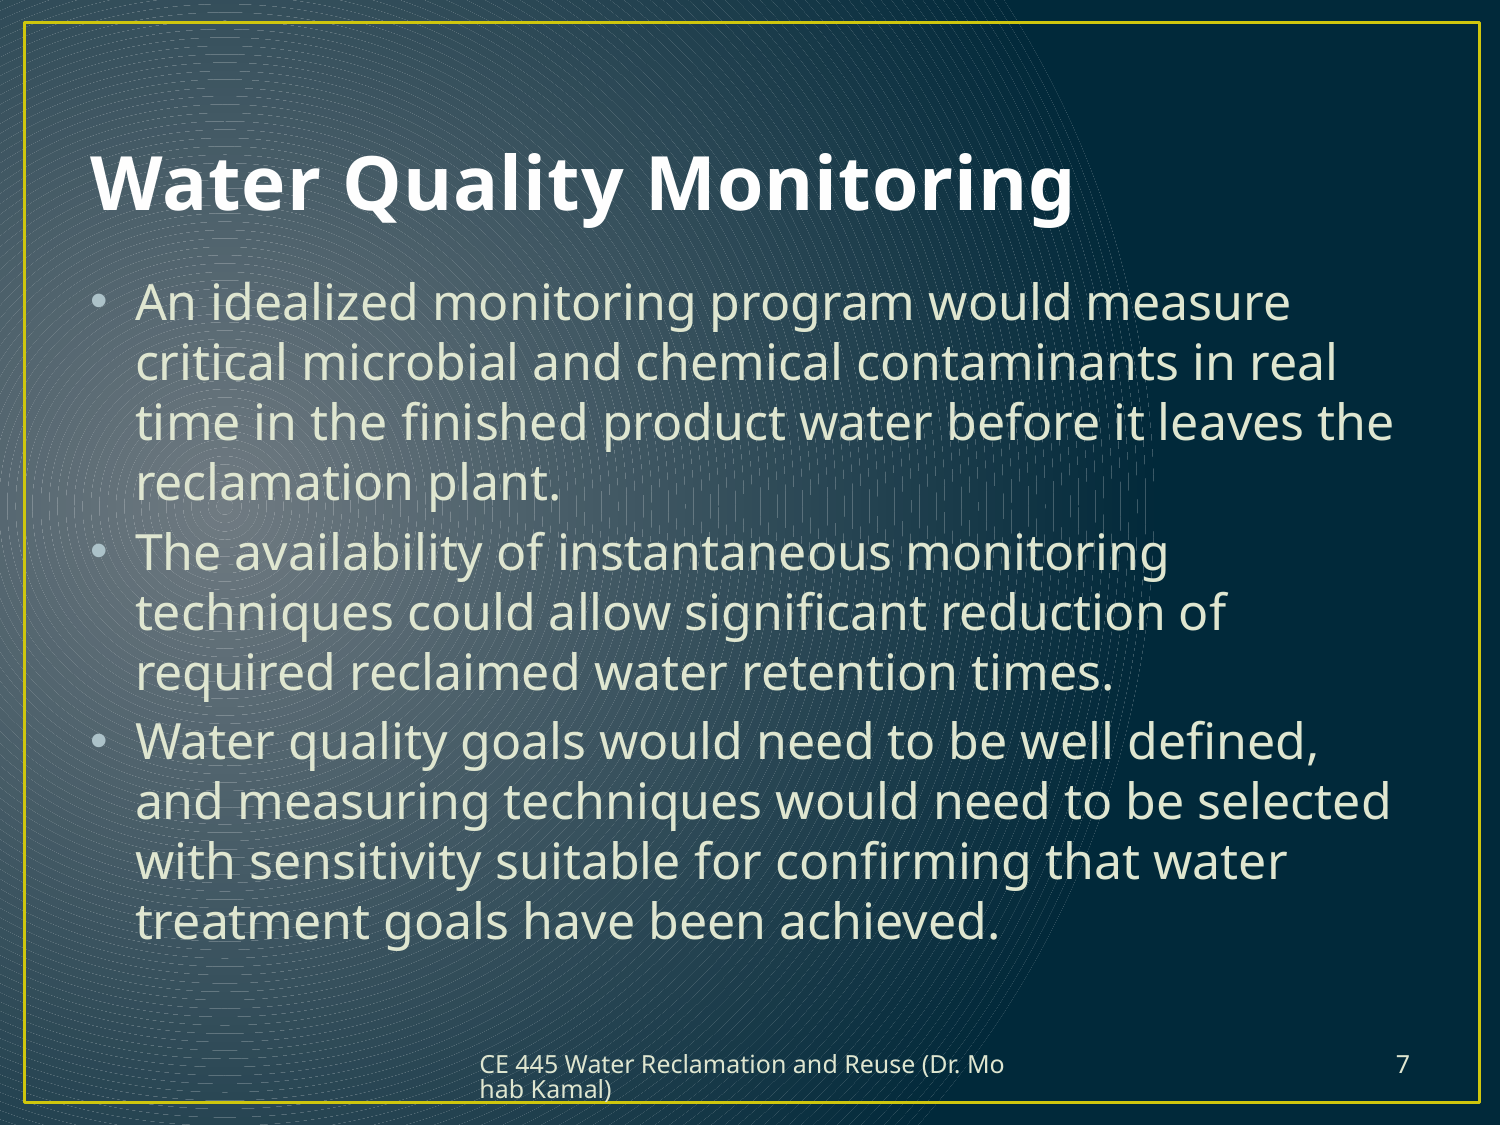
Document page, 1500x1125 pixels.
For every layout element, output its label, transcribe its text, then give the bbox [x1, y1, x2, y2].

slide_number 7 [1074, 1035, 1425, 1096]
title Water Quality Monitoring [75, 45, 1425, 233]
footer CE 445 Water Reclamation and Reuse (Dr. Mohab Kamal) [464, 1035, 1036, 1096]
list An idealized monitoring program would measure critical microbial and chemical contaminants in real time in the finished product water before it leaves the reclamation plant. The availability of instantaneous monitoring techniques could allow significant reduction of required reclaimed water retention times. Water quality goals would need to be well defined, and measuring techniques would need to be selected with sensitivity suitable for confirming that water treatment goals have been achieved. [75, 262, 1425, 1005]
